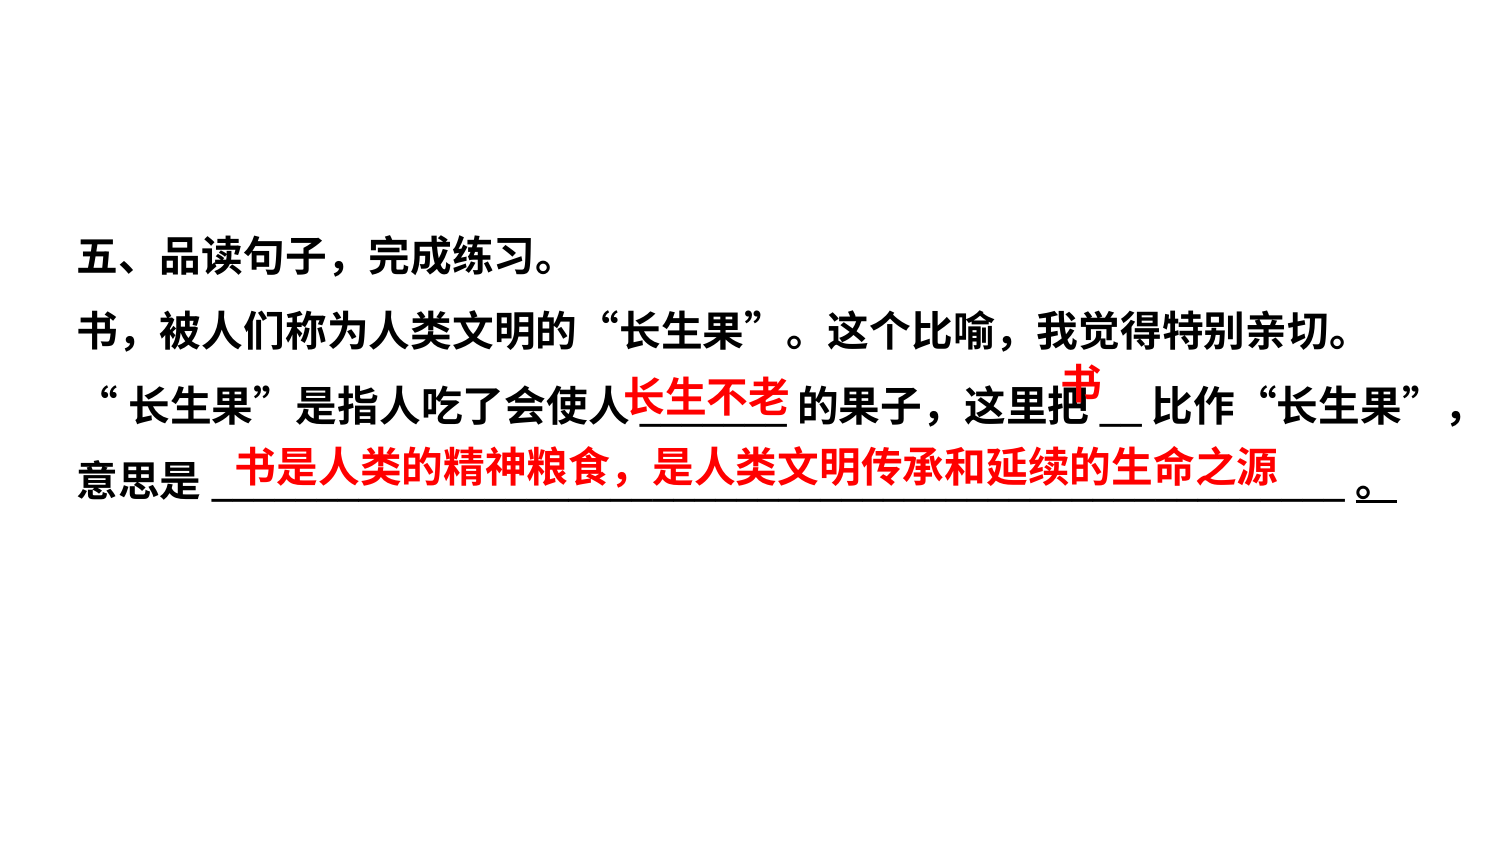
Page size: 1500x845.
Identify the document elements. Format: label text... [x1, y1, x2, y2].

text_box 五、品读句子，完成练习。 书，被人们称为人类文明的“长生果”。这个比喻，我觉得特别亲切。 “长生果”是指人吃了会使人_______的果子，这里把__比作“长生果”， 意思是______________________________________________________。 [17, 197, 1459, 513]
text_box 长生不老 [608, 363, 806, 428]
text_box 书是人类的精神粮食，是人类文明传承和延续的生命之源 [220, 433, 1294, 499]
text_box 书 [1045, 351, 1117, 416]
